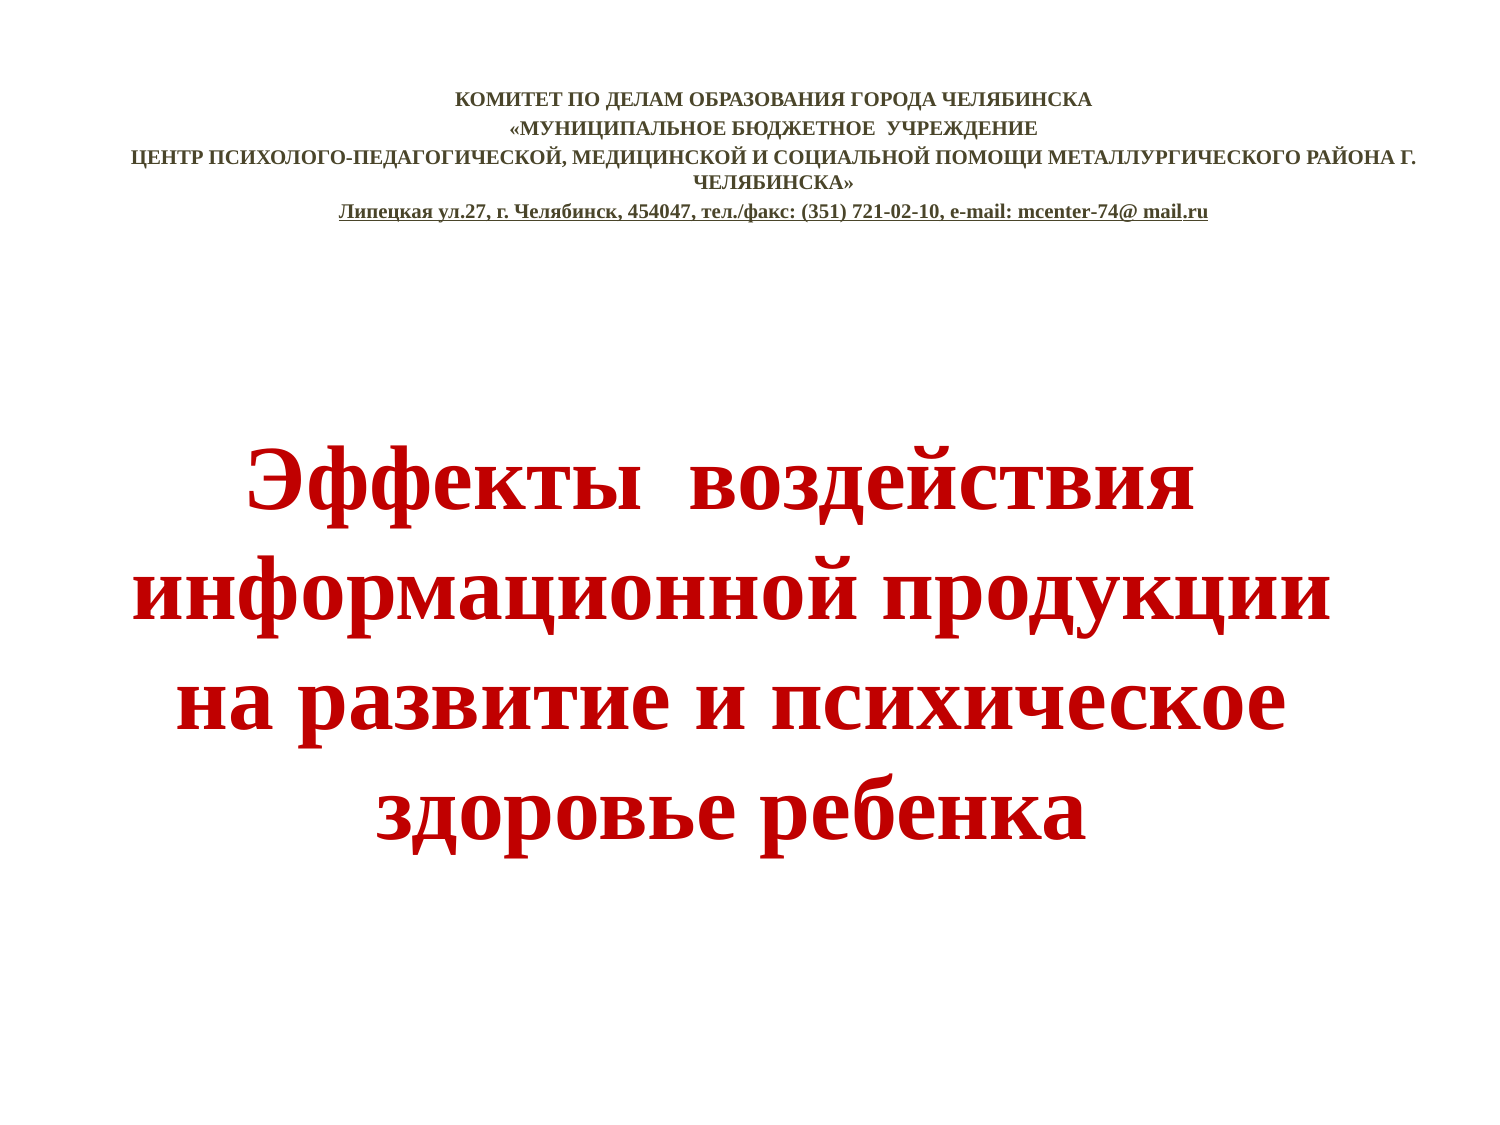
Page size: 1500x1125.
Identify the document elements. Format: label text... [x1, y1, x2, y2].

title Эффекты воздействия информационной продукции на развитие и психическое здоровье ребенка [88, 326, 1376, 950]
subtitle КОМИТЕТ ПО ДЕЛАМ ОБРАЗОВАНИЯ ГОРОДА ЧЕЛЯБИНСКА «МУНИЦИПАЛЬНОЕ БЮДЖЕТНОЕ УЧРЕЖДЕНИЕ ЦЕНТР ПСИХОЛОГО-ПЕДАГОГИЧЕСКОЙ, МЕДИЦИНСКОЙ И СОЦИАЛЬНОЙ ПОМОЩИ МЕТАЛЛУРГИЧЕСКОГО РАЙОНА Г. ЧЕЛЯБИНСКА» Липецкая ул.27, г. Челябинск, 454047, тел./факс: (351) 721-02-10, е-mail: mcenter-74@ mail.ru [100, 78, 1447, 288]
